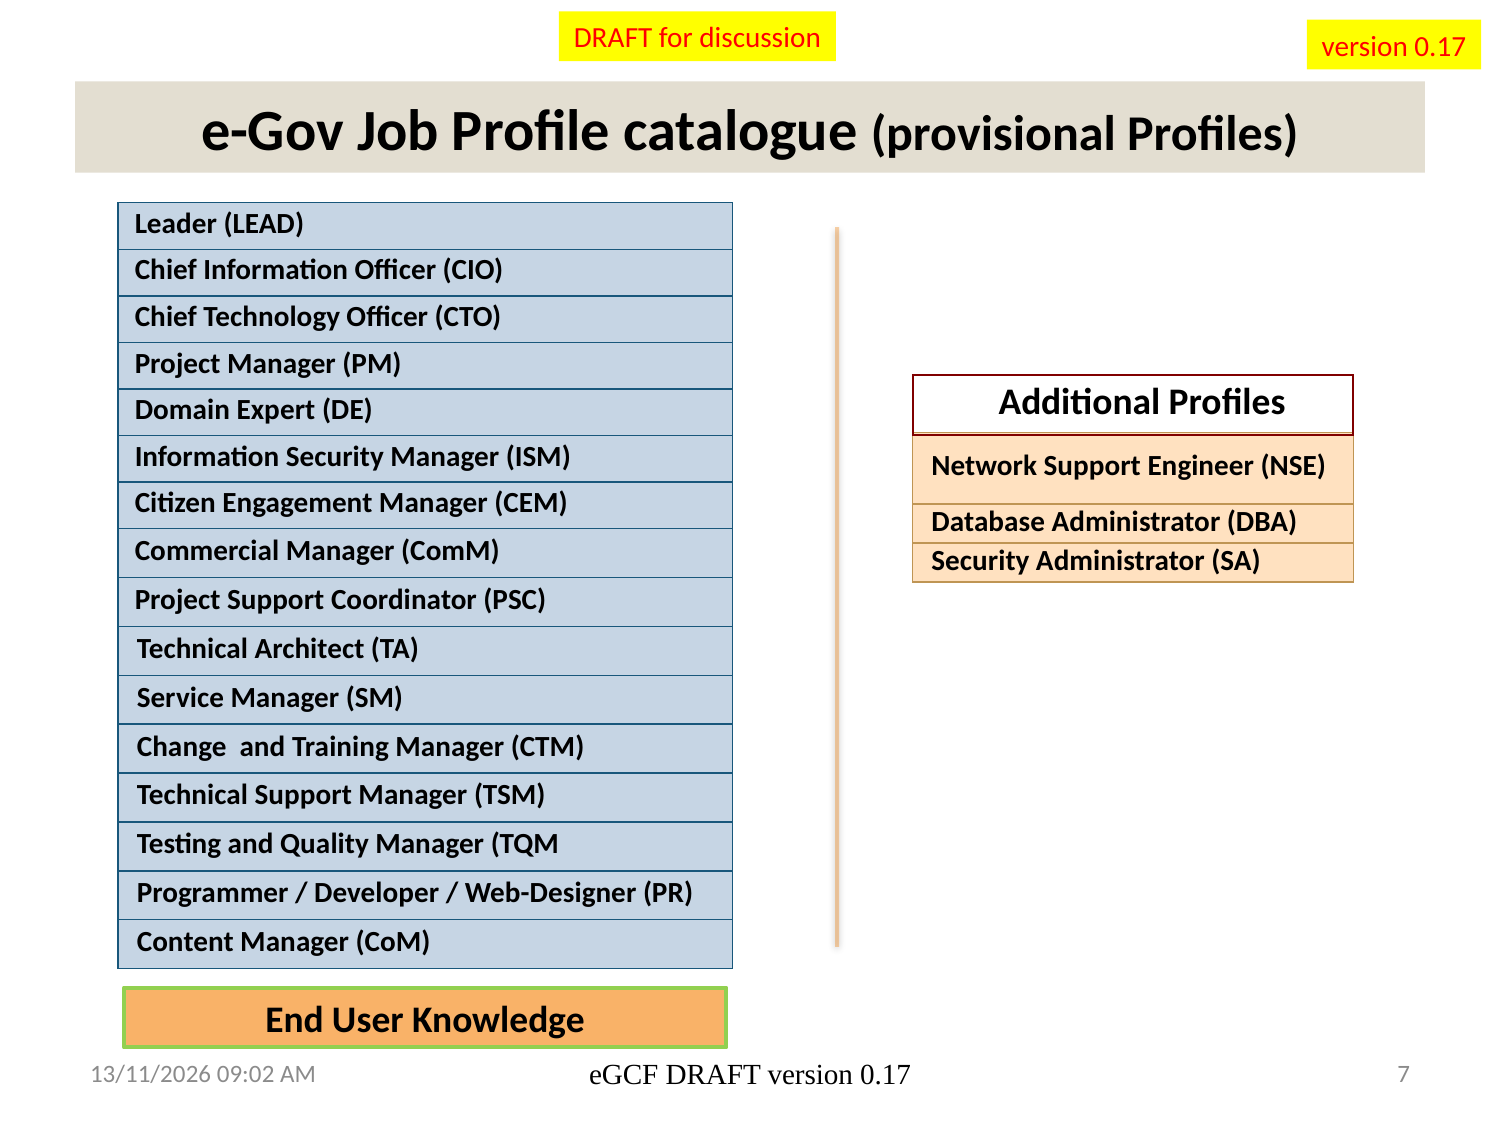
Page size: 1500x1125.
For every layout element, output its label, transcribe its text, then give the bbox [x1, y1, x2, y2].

text_box DRAFT for discussion [558, 11, 836, 62]
table_cell Testing and Quality Manager (TQM [119, 823, 732, 870]
text_box version 0.17 [1306, 19, 1482, 70]
table_cell Commercial Manager (ComM) [119, 529, 732, 577]
title e-Gov Job Profile catalogue (provisional Profiles) [75, 81, 1425, 173]
table_cell Chief Technology Officer (CTO) [119, 297, 732, 342]
table_cell Technical Architect (TA) [119, 627, 732, 675]
table_cell Chief Information Officer (CIO) [119, 250, 732, 295]
table_cell Change and Training Manager (CTM) [119, 725, 732, 772]
table_cell Technical Support Manager (TSM) [119, 774, 732, 821]
table_cell Project Manager (PM) [119, 343, 732, 388]
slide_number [75, 1042, 425, 1103]
slide_number 7 [1074, 1042, 1425, 1103]
table_cell Citizen Engagement Manager (CEM) [119, 483, 732, 528]
table_cell Domain Expert (DE) [119, 390, 732, 435]
table_cell Security Administrator (SA) [913, 544, 1353, 581]
table_cell Information Security Manager (ISM) [119, 436, 732, 481]
table_cell Programmer / Developer / Web-Designer (PR) [119, 872, 732, 919]
table_header Additional Profiles [914, 376, 1352, 434]
footer eGCF DRAFT version 0.17 [512, 1042, 988, 1103]
table_cell Content Manager (CoM) [119, 920, 732, 968]
table_header Network Support Engineer (NSE) [913, 436, 1353, 503]
text_box End User Knowledge [122, 986, 728, 1049]
table_cell Service Manager (SM) [119, 676, 732, 723]
table_cell Project Support Coordinator (PSC) [119, 578, 732, 626]
table_header Leader (LEAD) [119, 203, 732, 249]
table_cell Database Administrator (DBA) [913, 505, 1353, 542]
